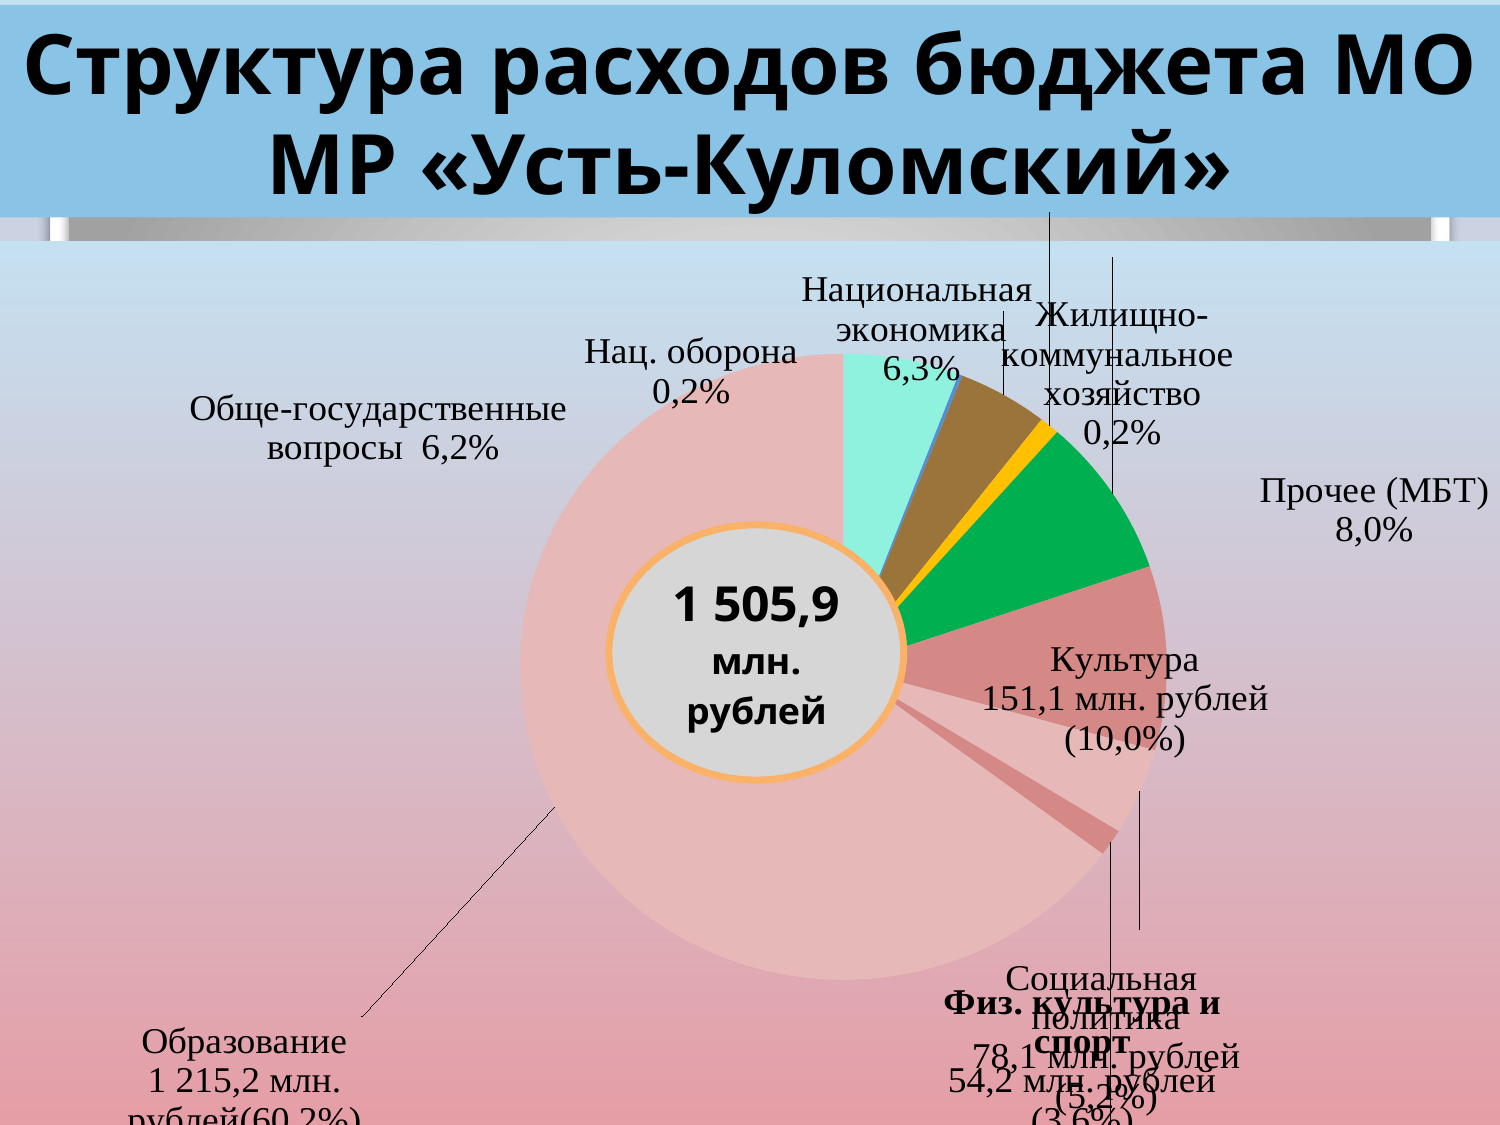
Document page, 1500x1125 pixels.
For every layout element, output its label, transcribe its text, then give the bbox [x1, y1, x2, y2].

text_box Структура расходов бюджета МО МР «Усть-Куломский» [0, 4, 1500, 212]
chart [0, 212, 1500, 1125]
